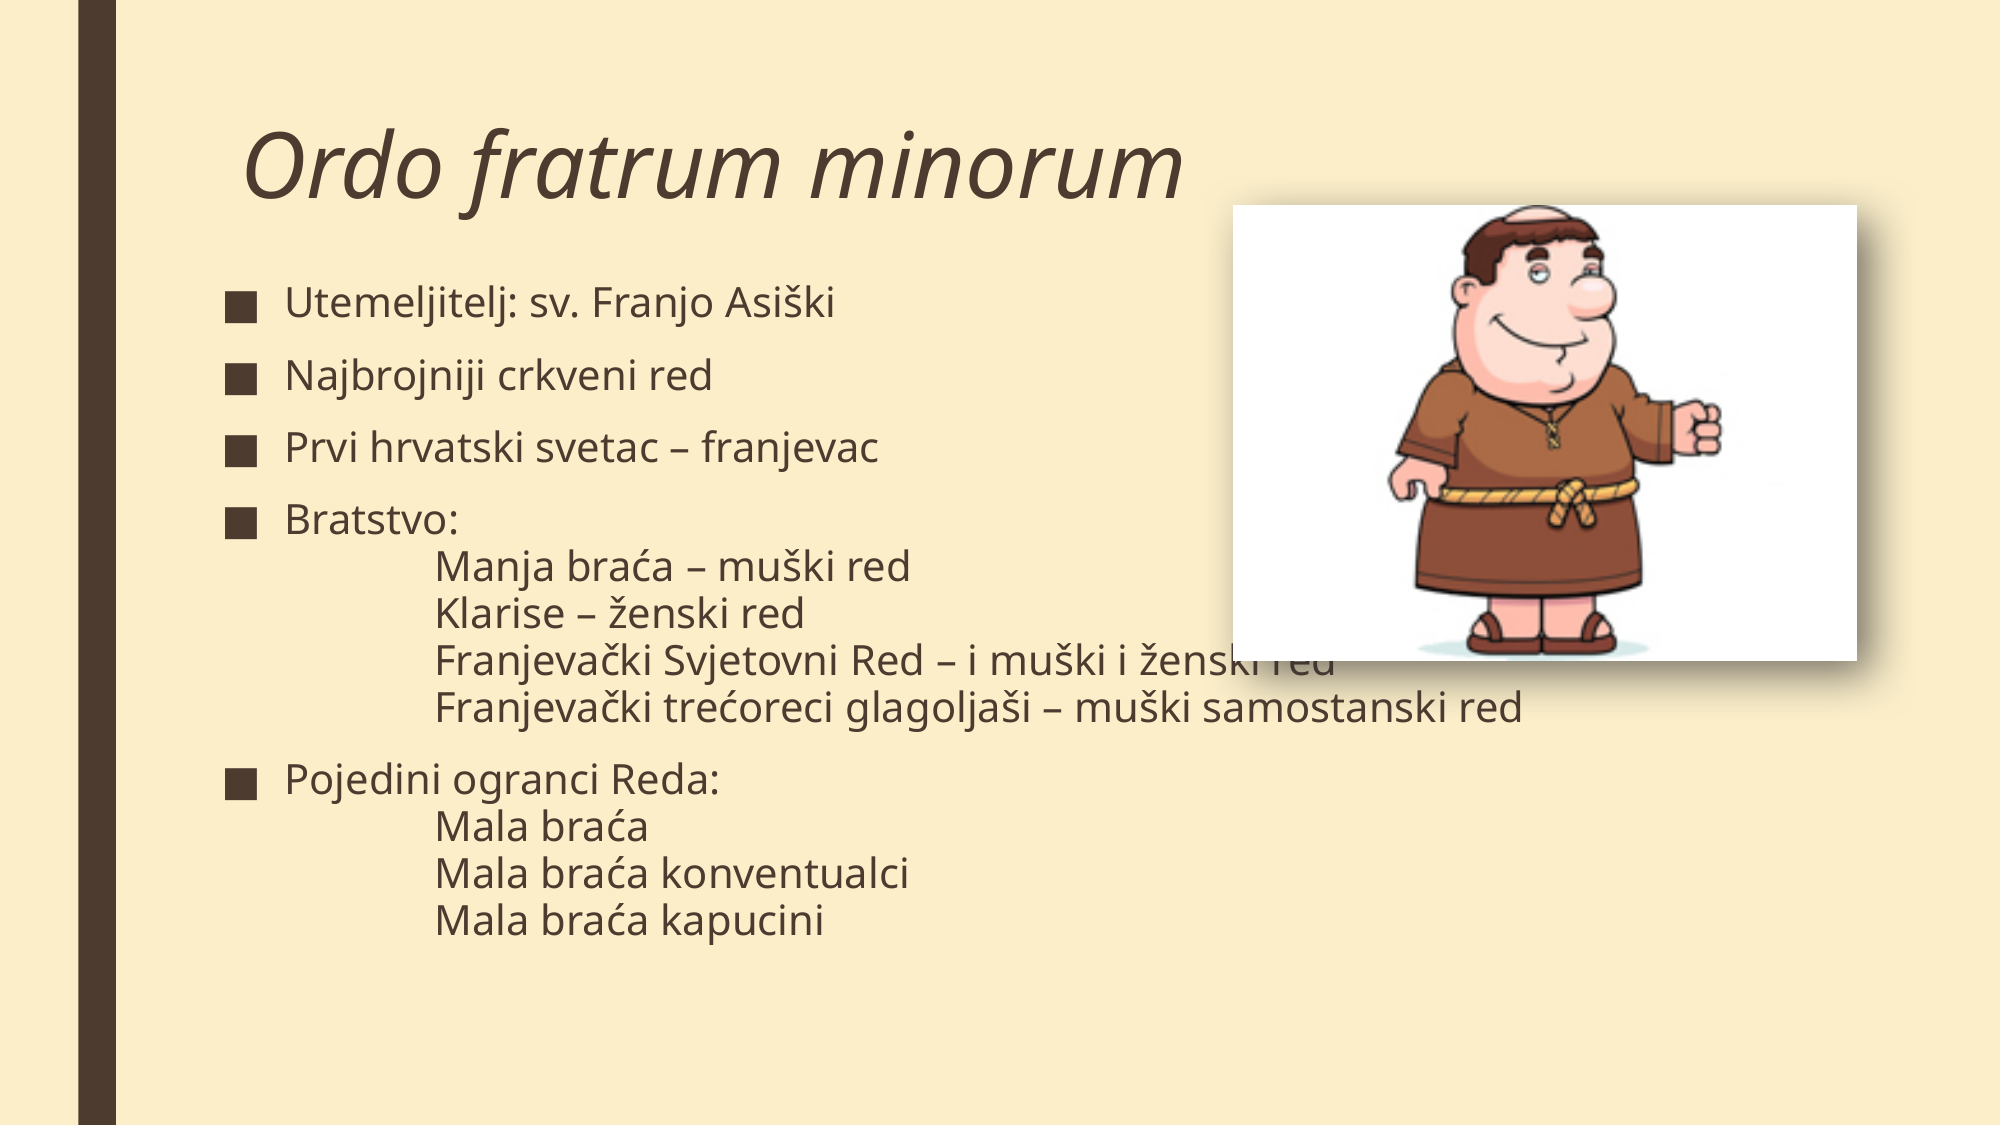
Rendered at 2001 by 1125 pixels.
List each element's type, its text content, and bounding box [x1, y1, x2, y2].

title Ordo fratrum minorum [225, 112, 1800, 272]
picture [1233, 205, 1857, 661]
list Utemeljitelj: sv. Franjo Asiški Najbrojniji crkveni red Prvi hrvatski svetac – franjevac Bratstvo: Manja braća – muški red Klarise – ženski red Franjevački Svjetovni Red – i muški i ženski red Franjevački trećoreci glagoljaši – muški samostanski red Pojedini ogranci Reda: Mala braća Mala braća konventualci Mala braća kapucini [206, 272, 1878, 1032]
